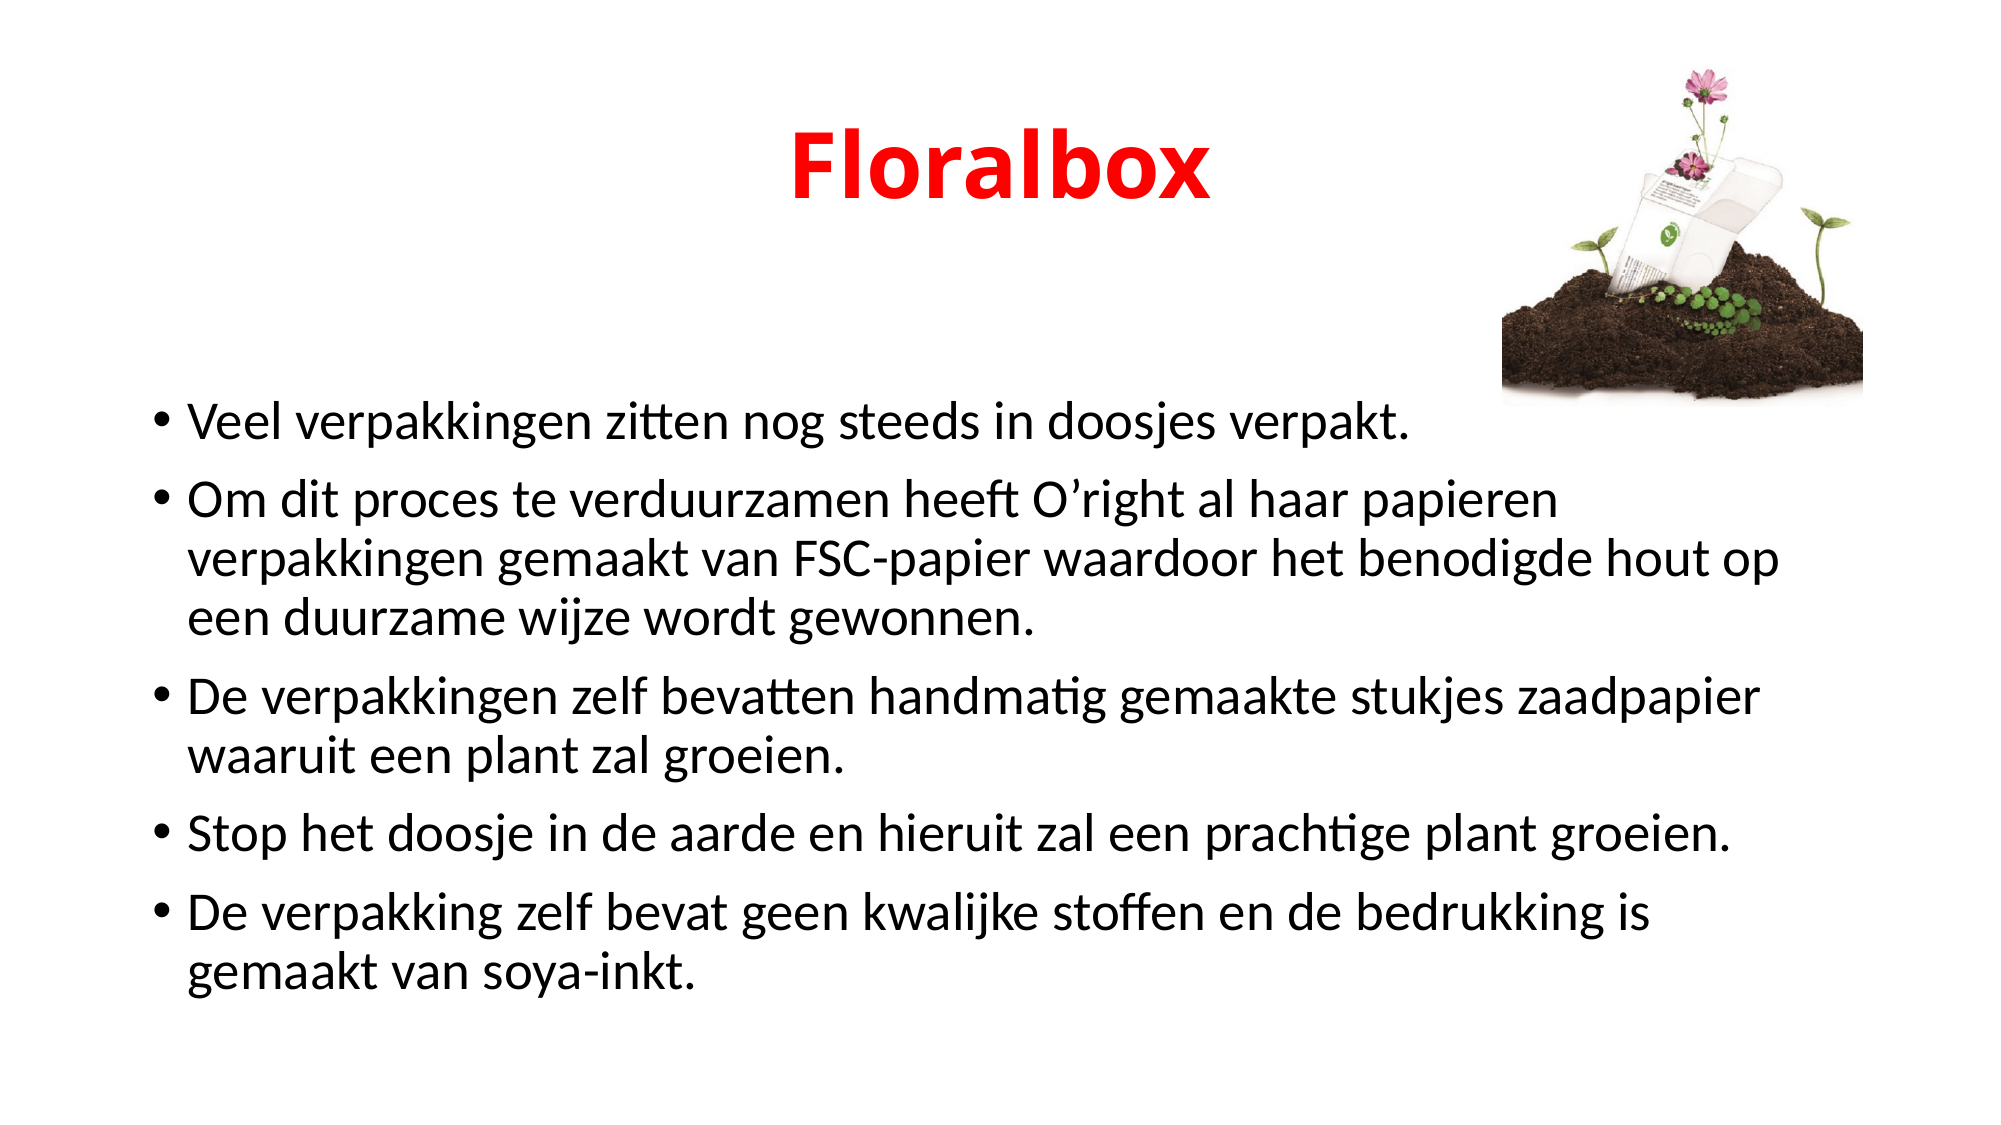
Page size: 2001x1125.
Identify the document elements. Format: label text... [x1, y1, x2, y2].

list Veel verpakkingen zitten nog steeds in doosjes verpakt. Om dit proces te verduurzamen heeft O’right al haar papieren verpakkingen gemaakt van FSC-papier waardoor het benodigde hout op een duurzame wijze wordt gewonnen. De verpakkingen zelf bevatten handmatig gemaakte stukjes zaadpapier waaruit een plant zal groeien. Stop het doosje in de aarde en hieruit zal een prachtige plant groeien. De verpakking zelf bevat geen kwalijke stoffen en de bedrukking is gemaakt van soya-inkt. [137, 299, 1863, 1014]
picture [1502, 59, 1863, 407]
title Floralbox [137, 59, 1502, 278]
